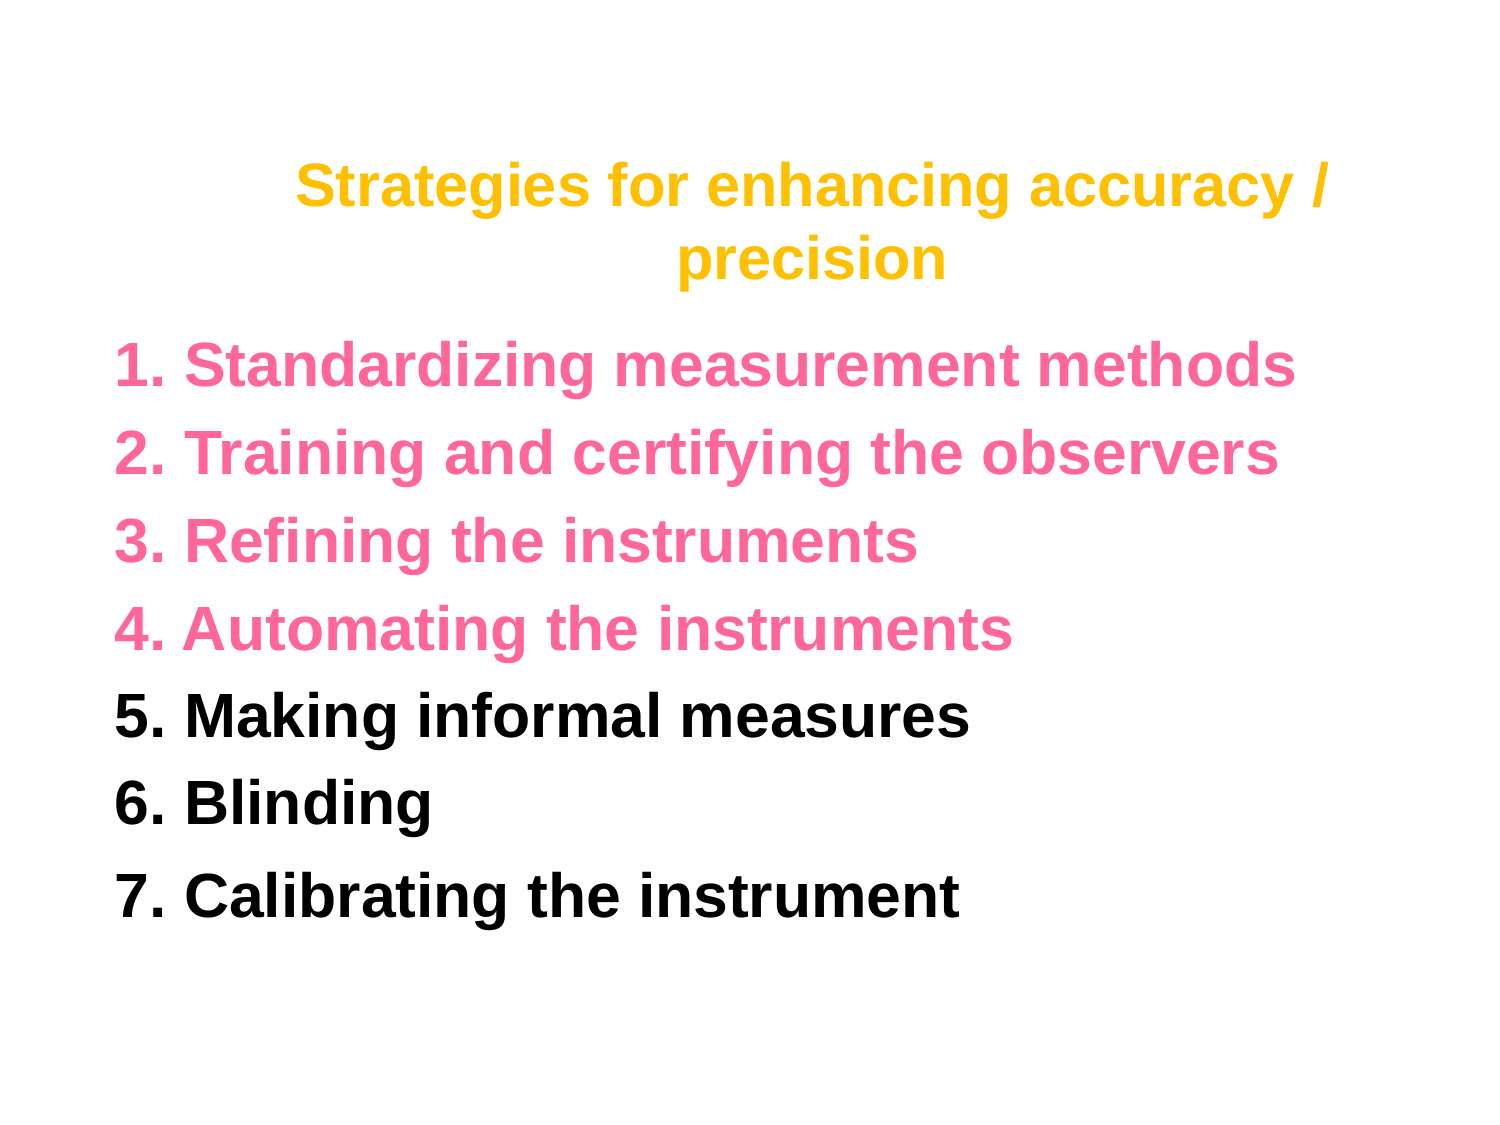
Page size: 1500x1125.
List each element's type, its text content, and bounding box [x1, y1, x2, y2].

title Strategies for enhancing accuracy / precision [225, 137, 1400, 300]
list 1. Standardizing measurement methods 2. Training and certifying the observers 3. Refining the instruments 4. Automating the instruments 5. Making informal measures 6. Blinding 7. Calibrating the instrument [99, 312, 1438, 1100]
